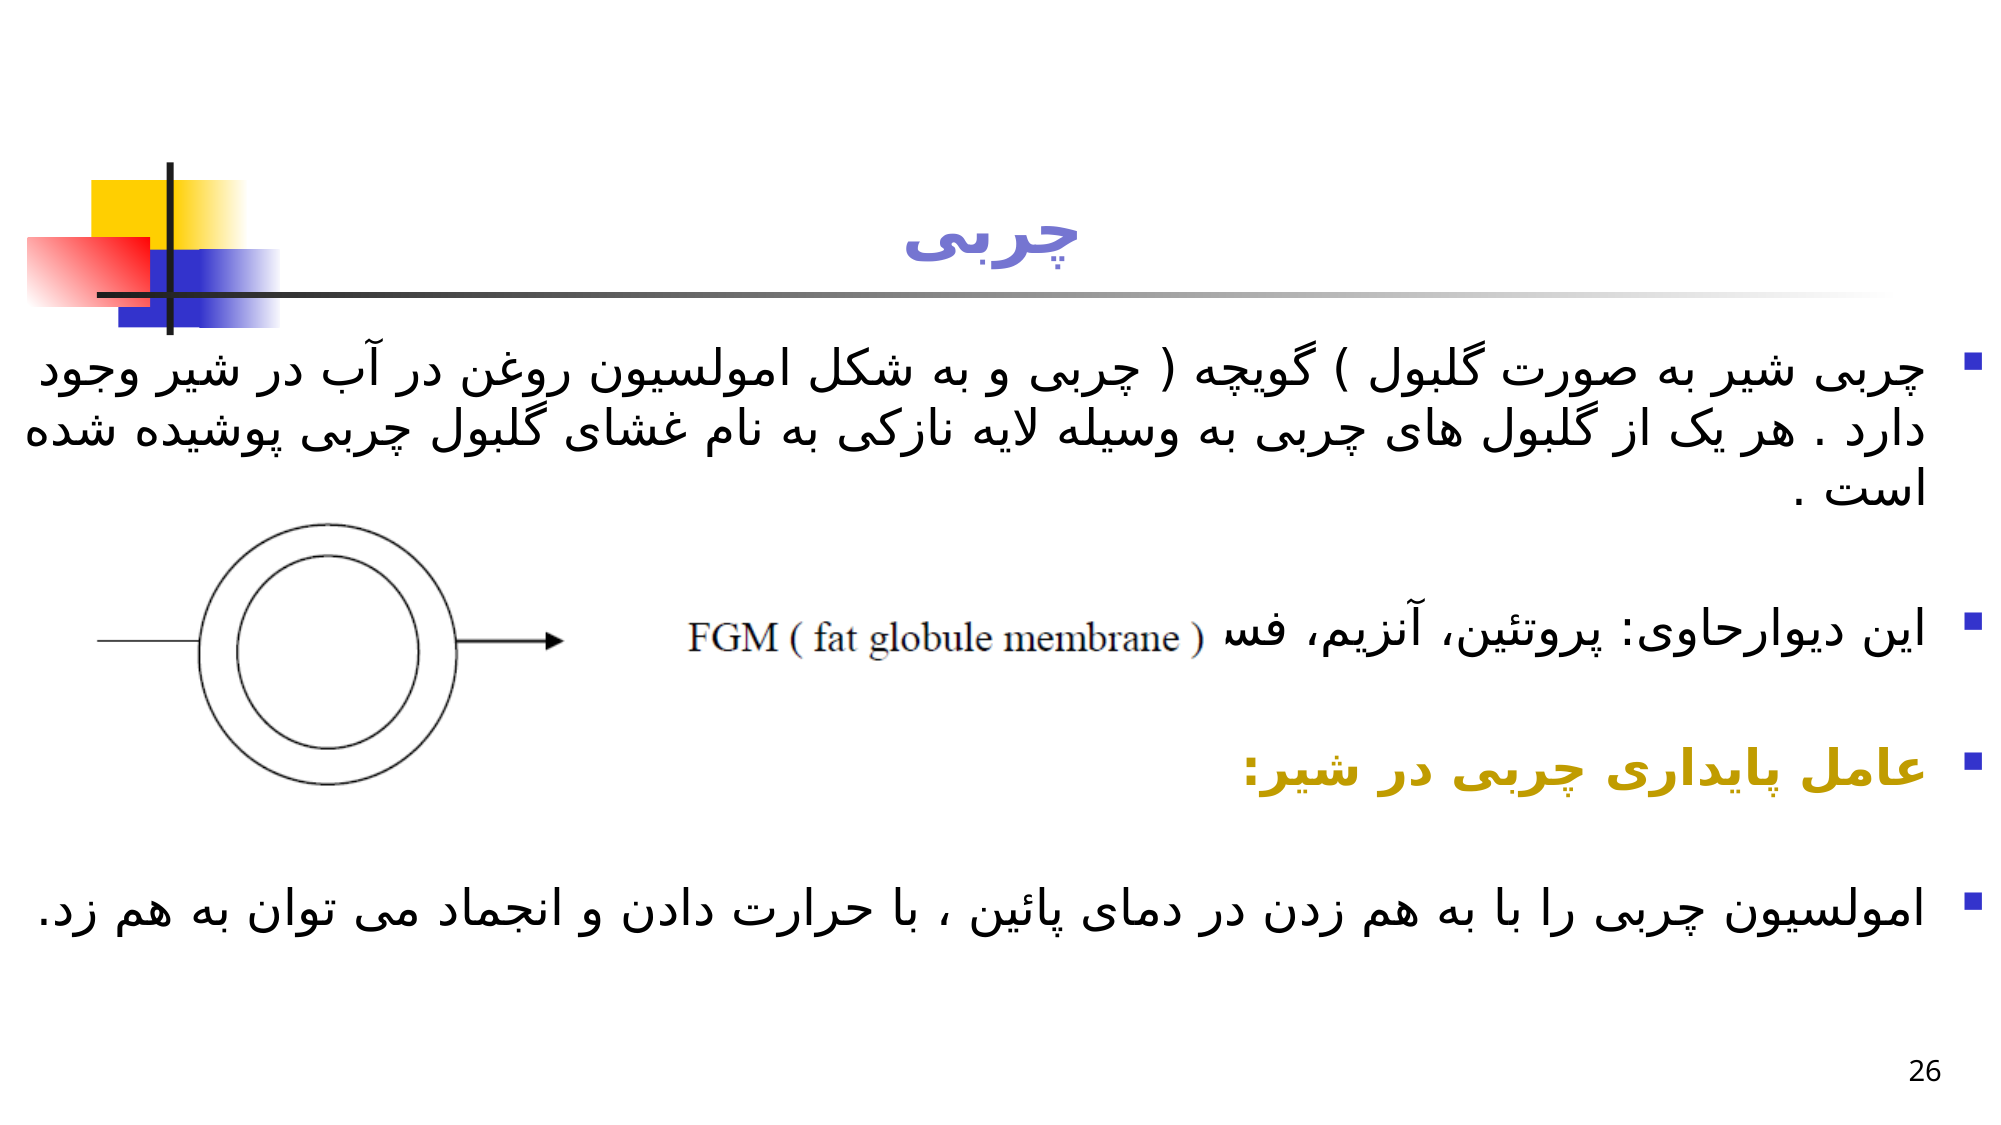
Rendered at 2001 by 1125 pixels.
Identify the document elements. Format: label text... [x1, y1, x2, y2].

title چربی [140, 34, 1846, 275]
list چربی شیر به صورت گلبول ) گویچه ( چربی و به شکل امولسیون روغن در آب در شیر وجود دارد . هر یک از گلبول های چربی به وسیله لایه نازکی به نام غشای گلبول چربی پوشیده شده است . این دیوارحاوی: پروتئین، آنزیم، فسفولیپید عامل پایداری چربی در شیر: فسفولیپید امولسیون چربی را با به هم زدن در دمای پائین ، با حرارت دادن و انجماد می توان به هم زد. [0, 327, 2000, 1125]
picture [89, 483, 1226, 815]
